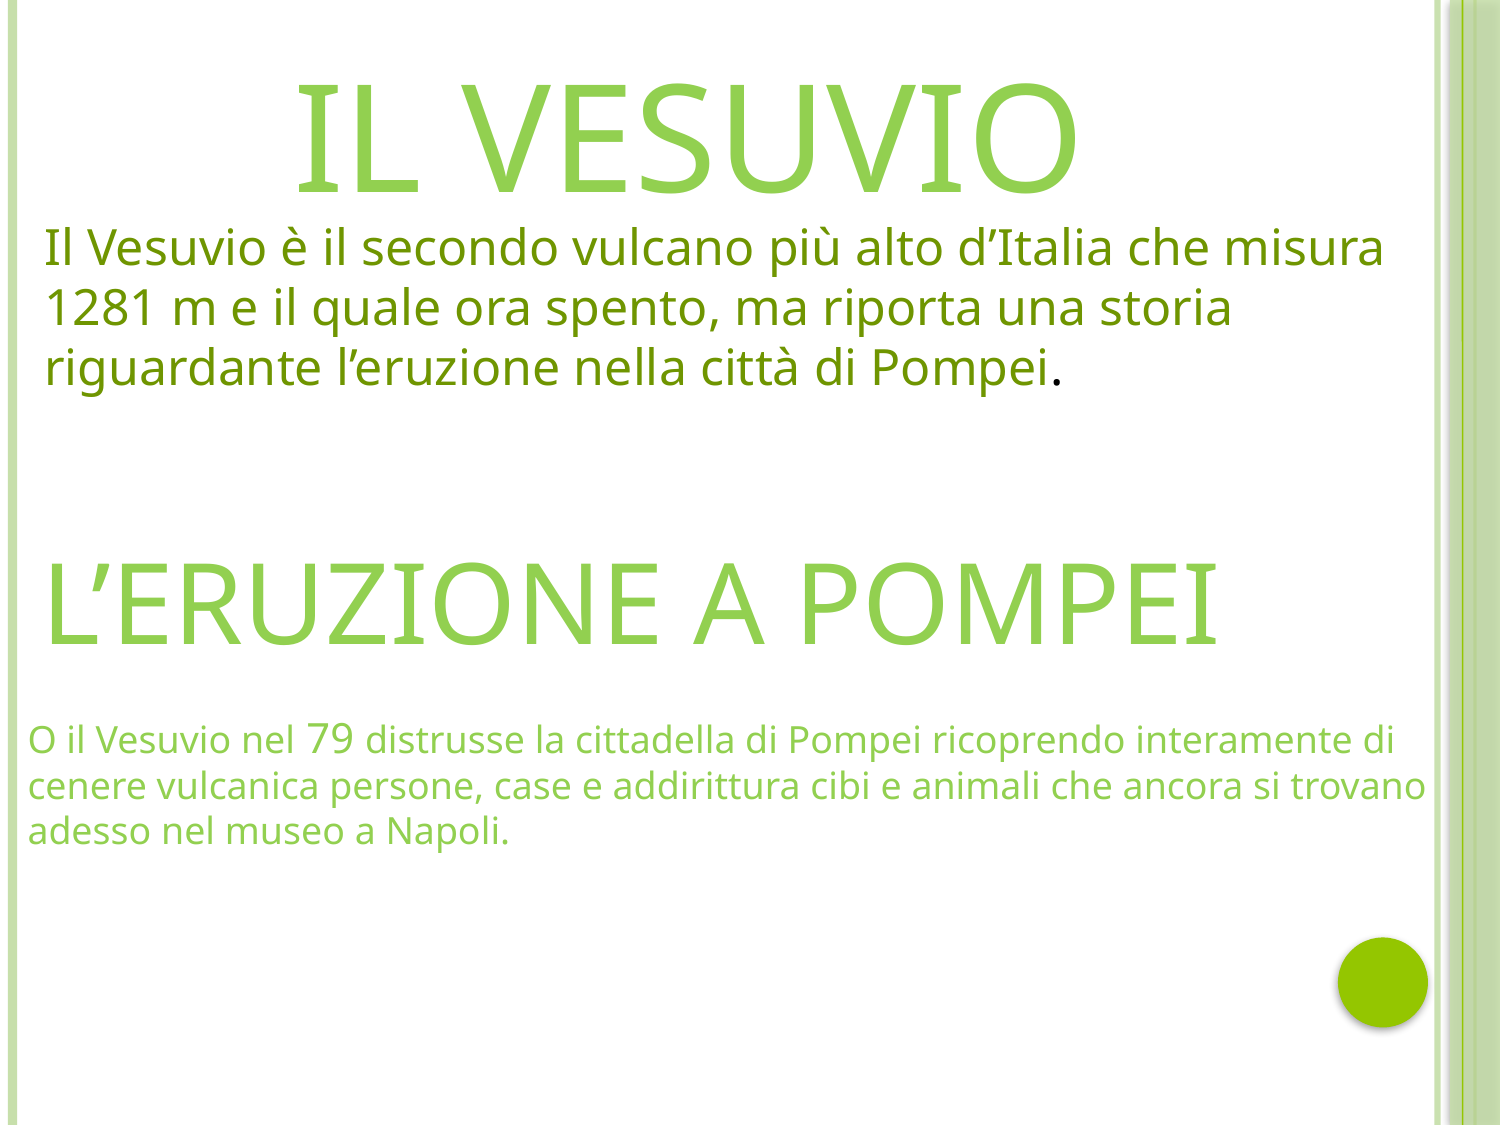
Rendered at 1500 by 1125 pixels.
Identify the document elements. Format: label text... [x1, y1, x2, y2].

list Il Vesuvio è il secondo vulcano più alto d’Italia che misura 1281 m e il quale ora spento, ma riporta una storia riguardante l’eruzione nella città di Pompei. [29, 208, 1437, 457]
text_box L’ERUZIONE A POMPEI [26, 524, 1440, 675]
title IL VESUVIO [76, 42, 1302, 208]
text_box O il Vesuvio nel 79 distrusse la cittadella di Pompei ricoprendo interamente di cenere vulcanica persone, case e addirittura cibi e animali che ancora si trovano adesso nel museo a Napoli. [12, 704, 1454, 949]
